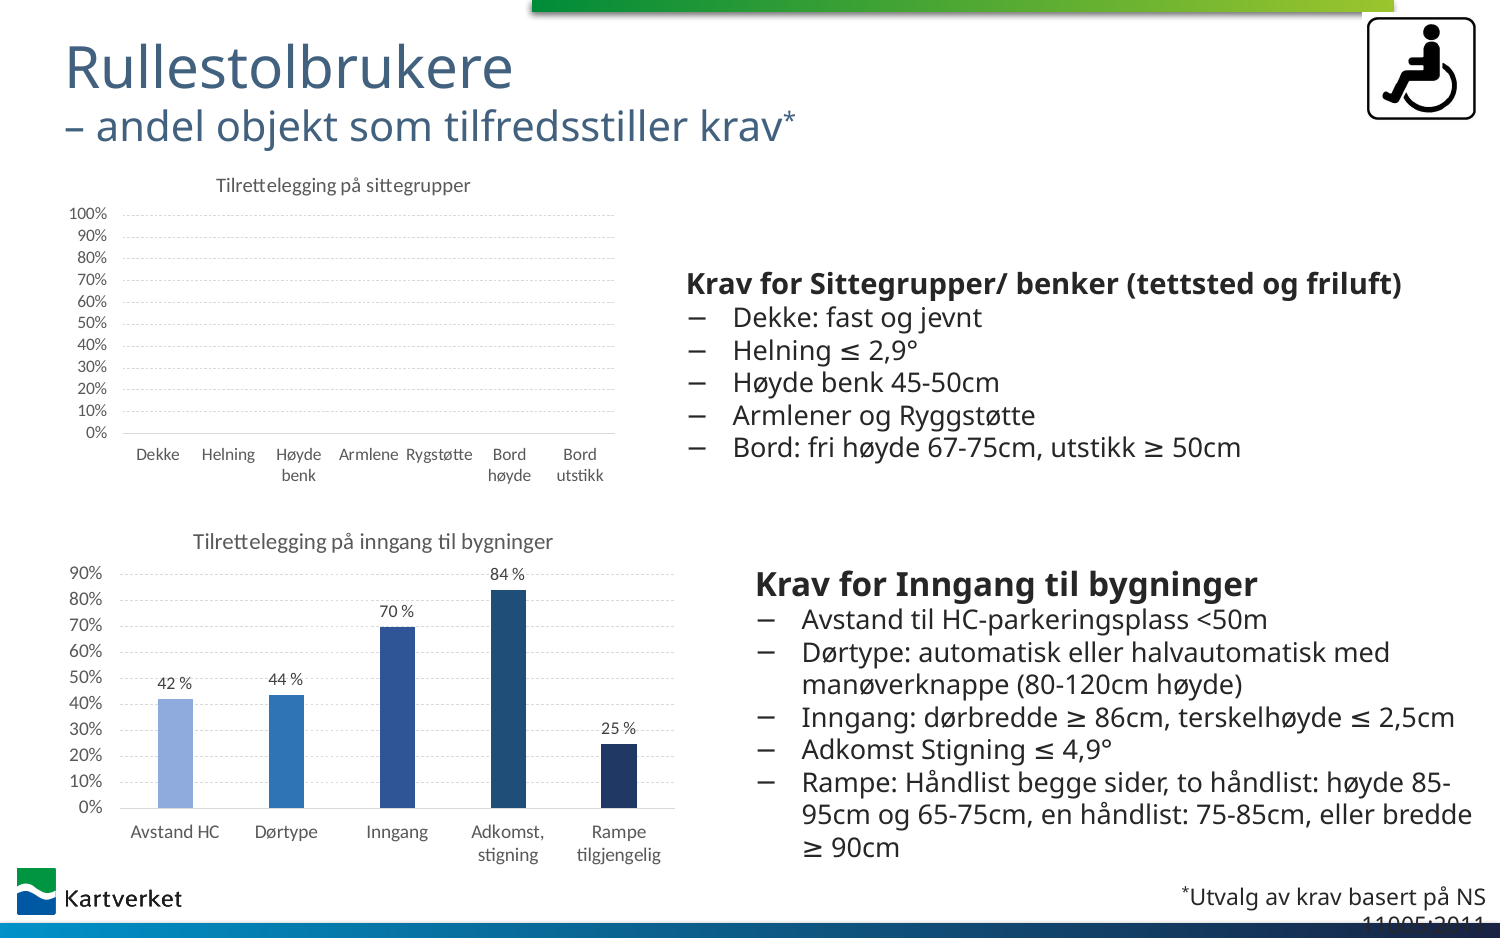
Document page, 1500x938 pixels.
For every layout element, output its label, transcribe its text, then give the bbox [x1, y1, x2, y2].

picture [62, 520, 685, 874]
picture [62, 166, 625, 492]
text_box *Utvalg av krav basert på NS 11005:2011 [1068, 873, 1500, 938]
text_box Rullestolbrukere – andel objekt som tilfredsstiller krav* [49, 25, 1431, 158]
picture [1362, 12, 1481, 126]
text_box Krav for Sittegrupper/ benker (tettsted og friluft) Dekke: fast og jevnt Helning ≤ 2,9° Høyde benk 45-50cm Armlener og Ryggstøtte Bord: fri høyde 67-75cm, utstikk ≥ 50cm [670, 258, 1418, 471]
text_box Krav for Inngang til bygninger Avstand til HC-parkeringsplass <50m Dørtype: automatisk eller halvautomatisk med manøverknappe (80-120cm høyde) Inngang: dørbredde ≥ 86cm, terskelhøyde ≤ 2,5cm Adkomst Stigning ≤ 4,9° Rampe: Håndlist begge sider, to håndlist: høyde 85-95cm og 65-75cm, en håndlist: 75-85cm, eller bredde ≥ 90cm [740, 555, 1491, 870]
